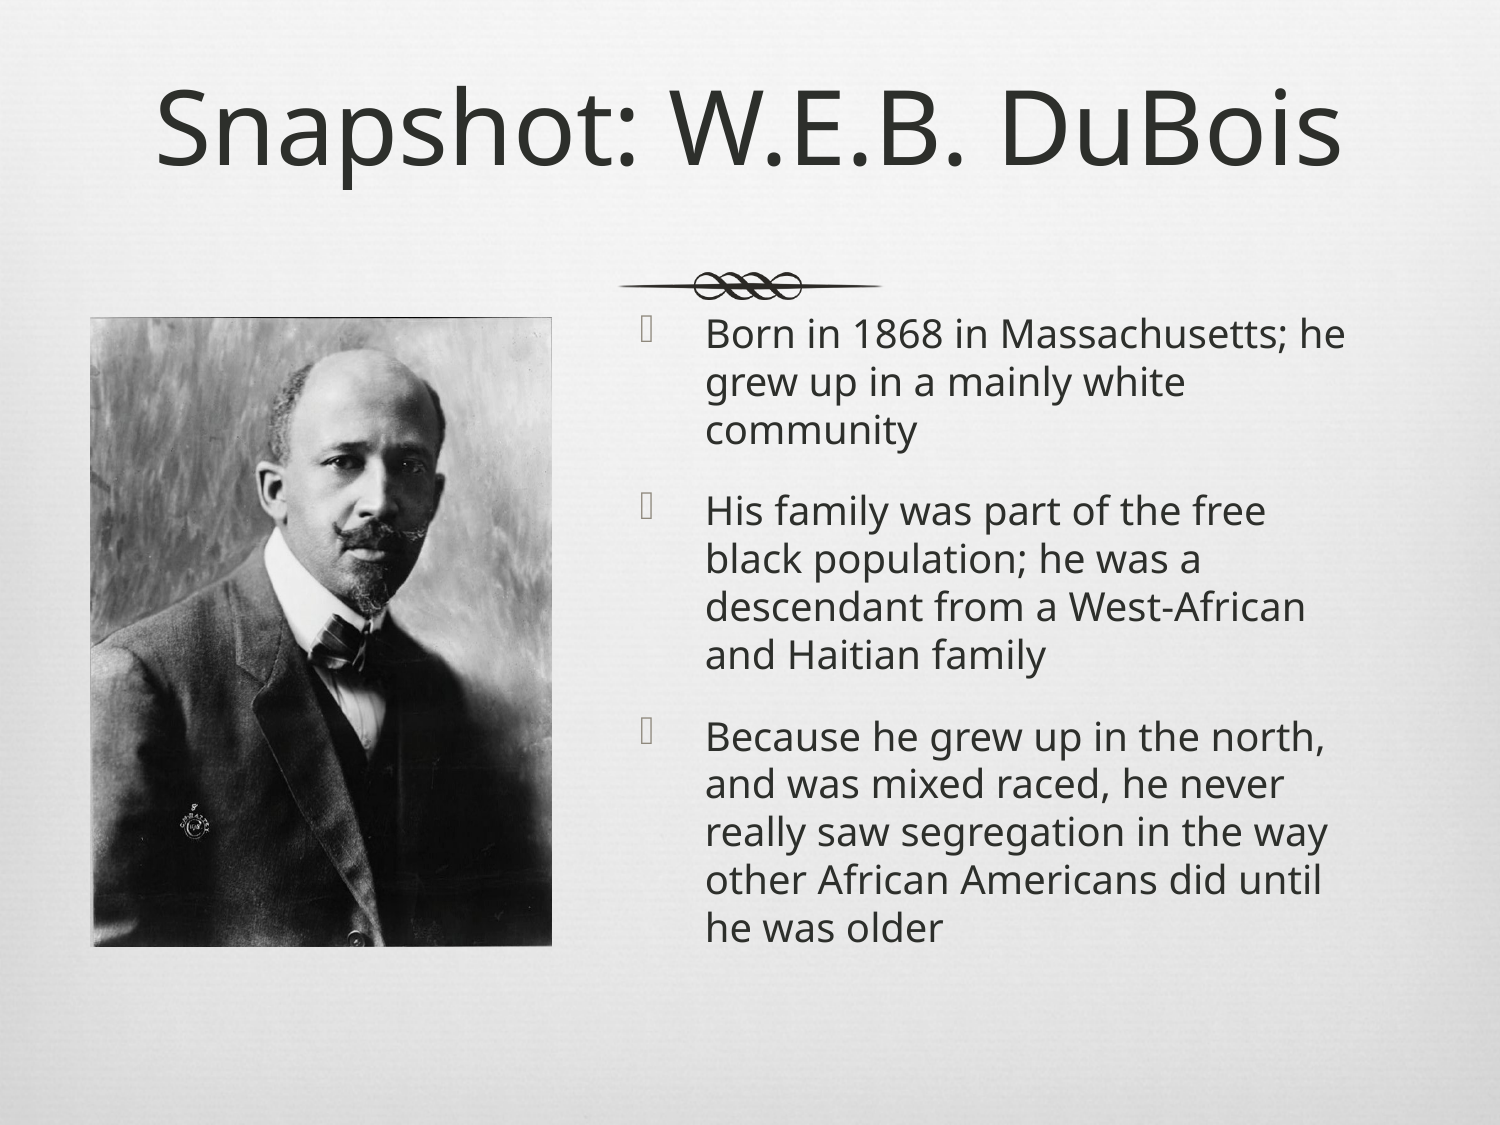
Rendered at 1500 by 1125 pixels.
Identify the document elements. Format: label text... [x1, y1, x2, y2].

picture [89, 316, 553, 947]
title Snapshot: W.E.B. DuBois [112, 11, 1388, 236]
list Born in 1868 in Massachusetts; he grew up in a mainly white community His family was part of the free black population; he was a descendant from a West-African and Haitian family Because he grew up in the north, and was mixed raced, he never really saw segregation in the way other African Americans did until he was older [625, 301, 1388, 963]
picture [615, 272, 885, 300]
